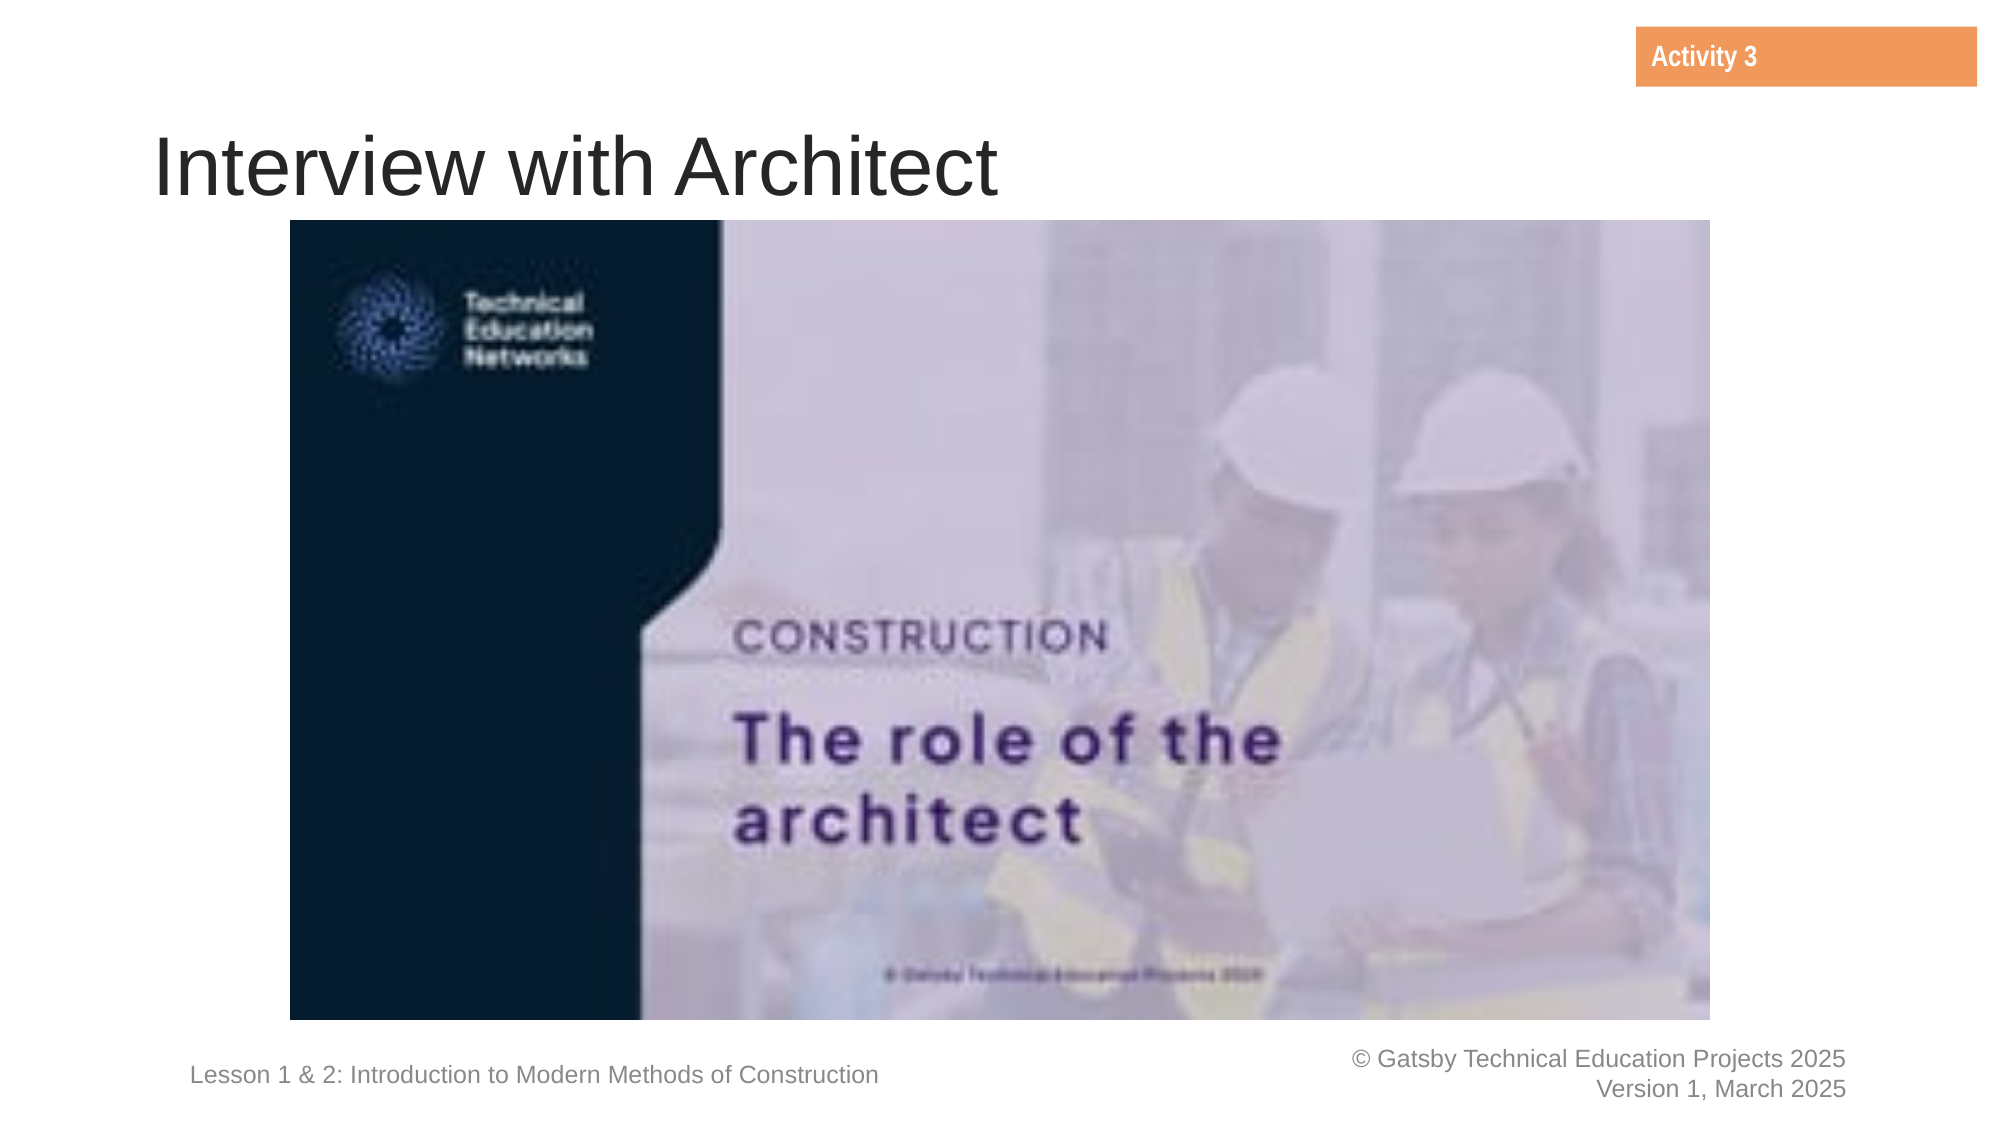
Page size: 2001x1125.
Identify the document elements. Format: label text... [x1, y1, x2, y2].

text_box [289, 219, 1711, 1021]
title Interview with Architect [137, 59, 1863, 278]
list Activity 3 [1636, 26, 1978, 87]
list Lesson 1 & 2: Introduction to Modern Methods of Construction [137, 1042, 931, 1103]
